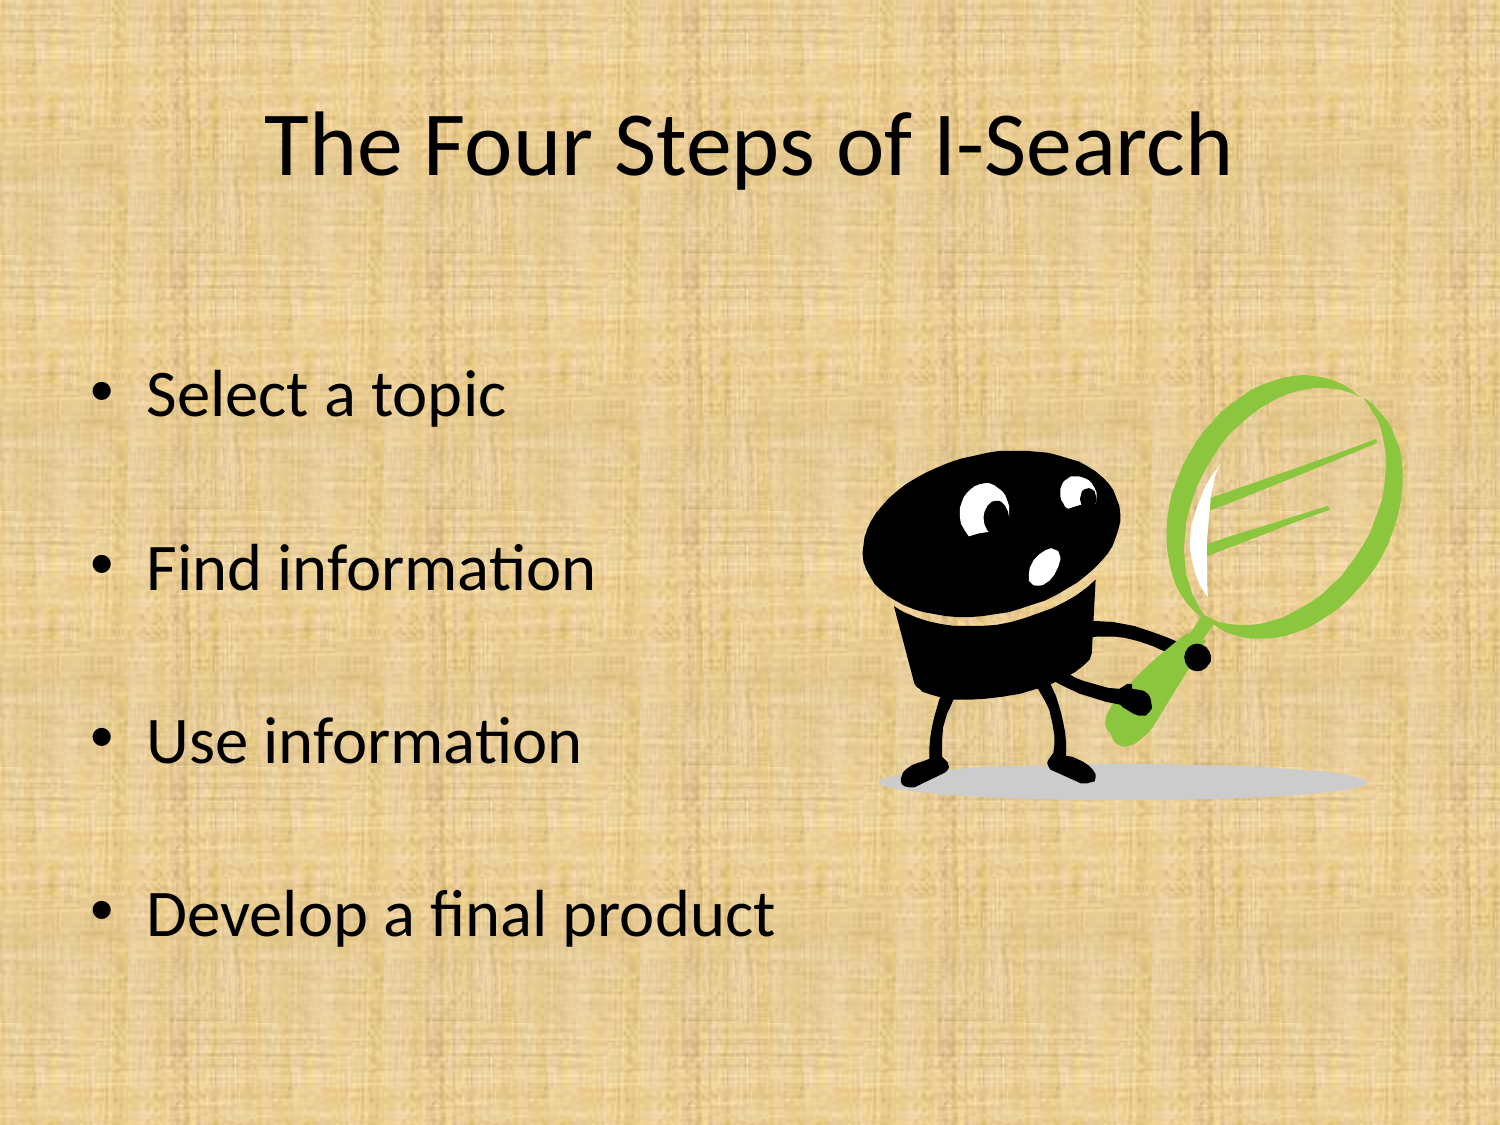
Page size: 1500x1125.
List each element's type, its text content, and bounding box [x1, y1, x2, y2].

list Select a topic Find information Use information Develop a final product [75, 262, 1425, 1005]
title The Four Steps of I-Search [75, 45, 1425, 233]
picture [0, 0, 1500, 1125]
